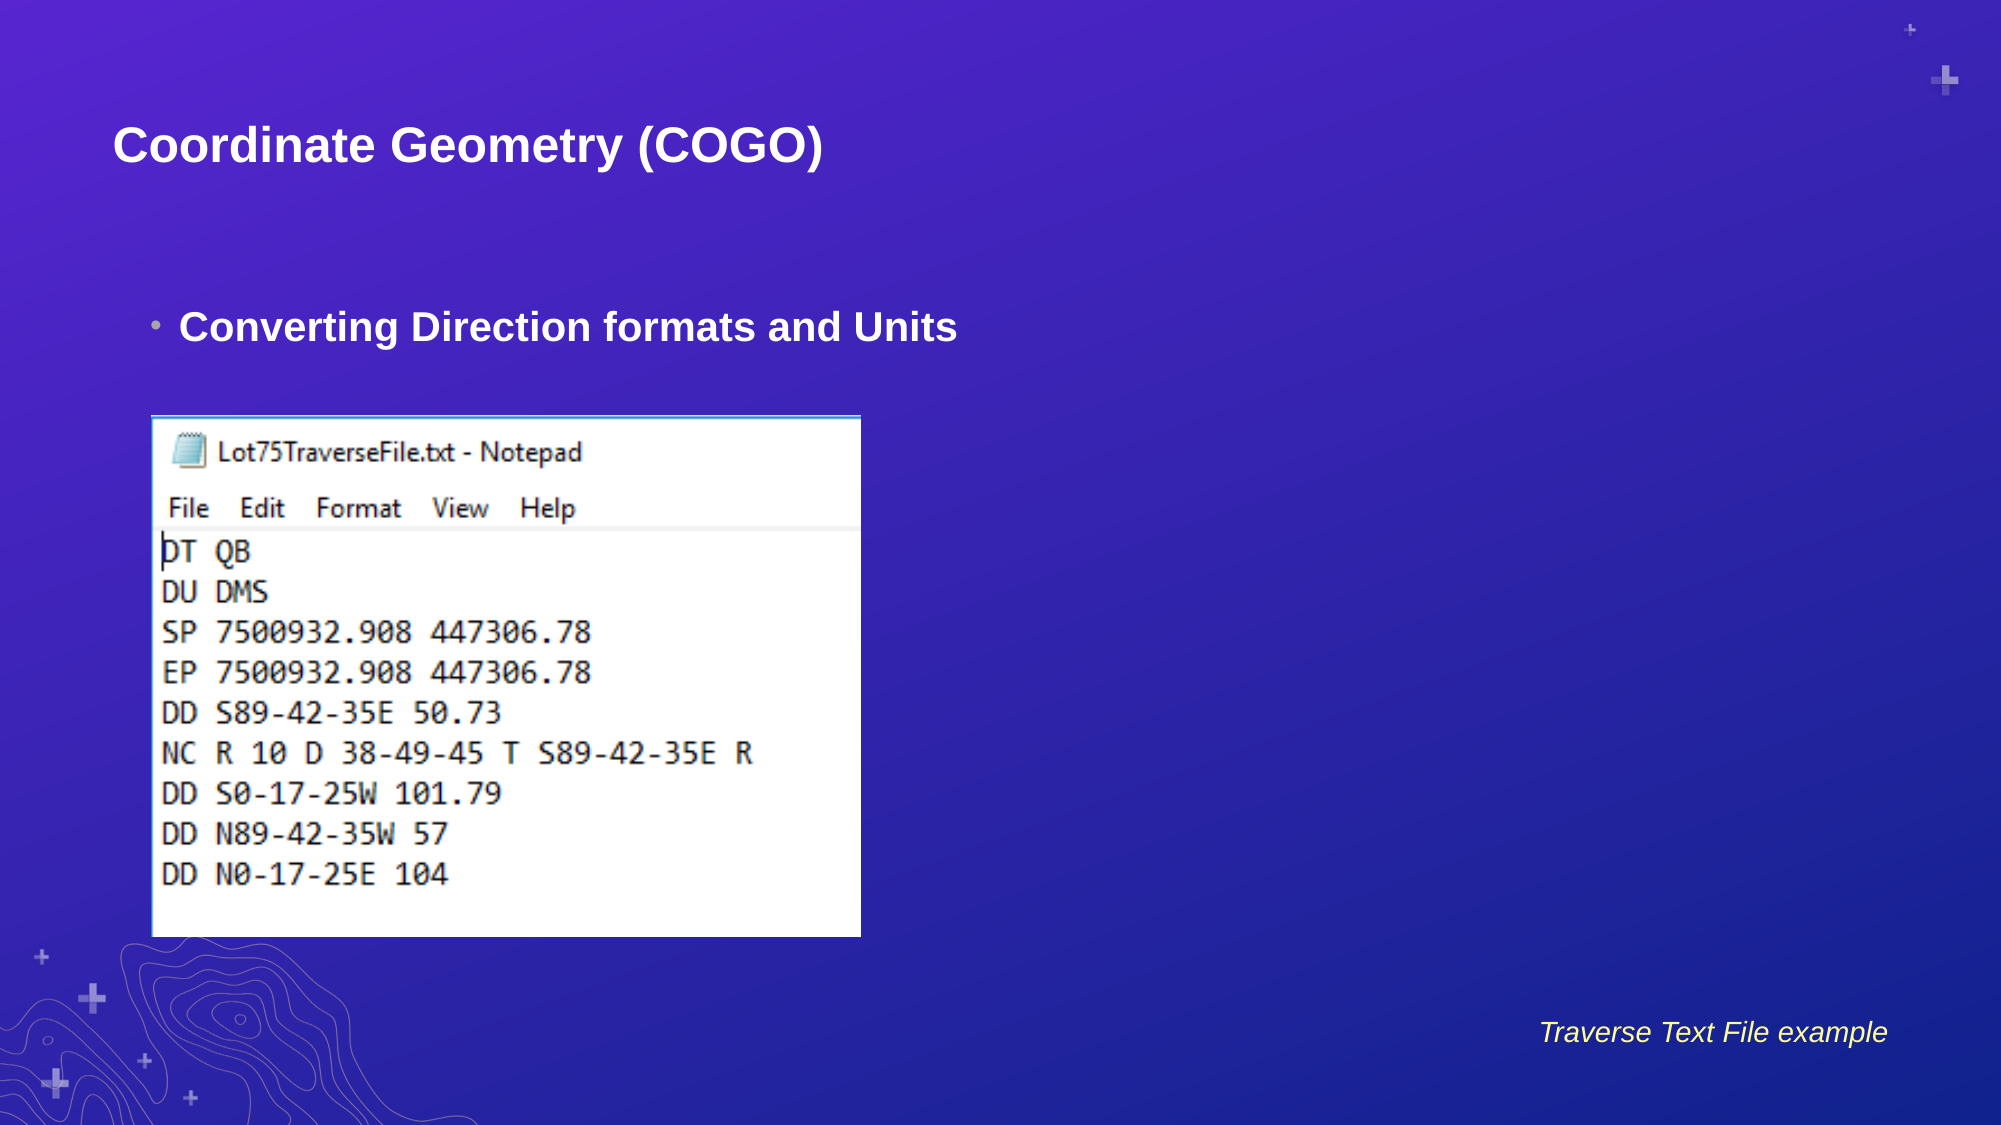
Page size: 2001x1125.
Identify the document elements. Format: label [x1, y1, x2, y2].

picture [150, 415, 861, 938]
text_box [0, 0, 2000, 1125]
